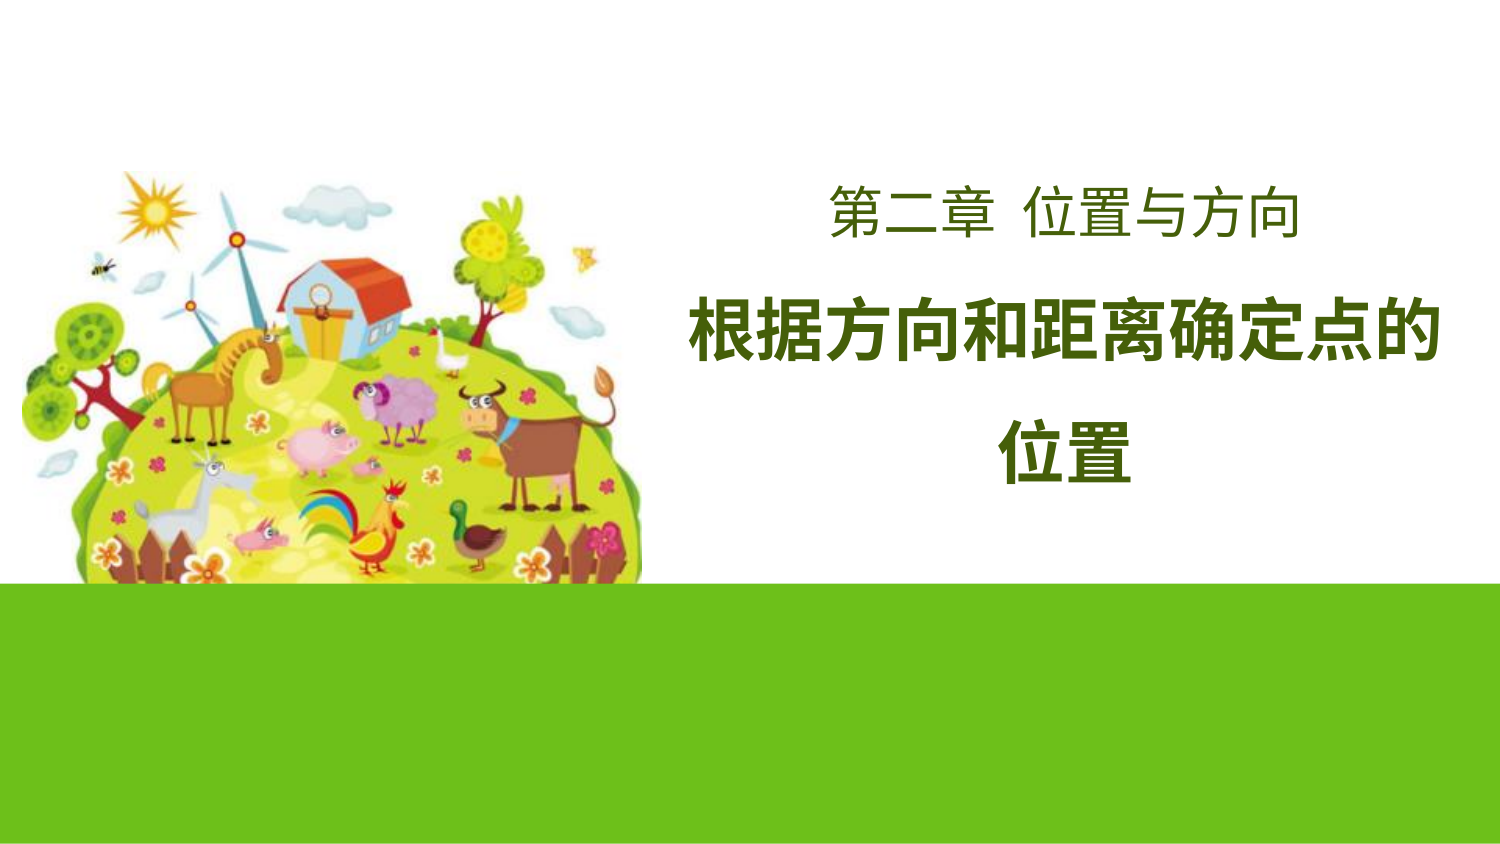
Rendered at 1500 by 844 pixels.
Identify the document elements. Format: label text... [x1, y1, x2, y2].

text_box [0, 583, 1500, 844]
text_box 第二章 位置与方向 根据方向和距离确定点的位置 [646, 138, 1485, 499]
picture [22, 171, 642, 600]
